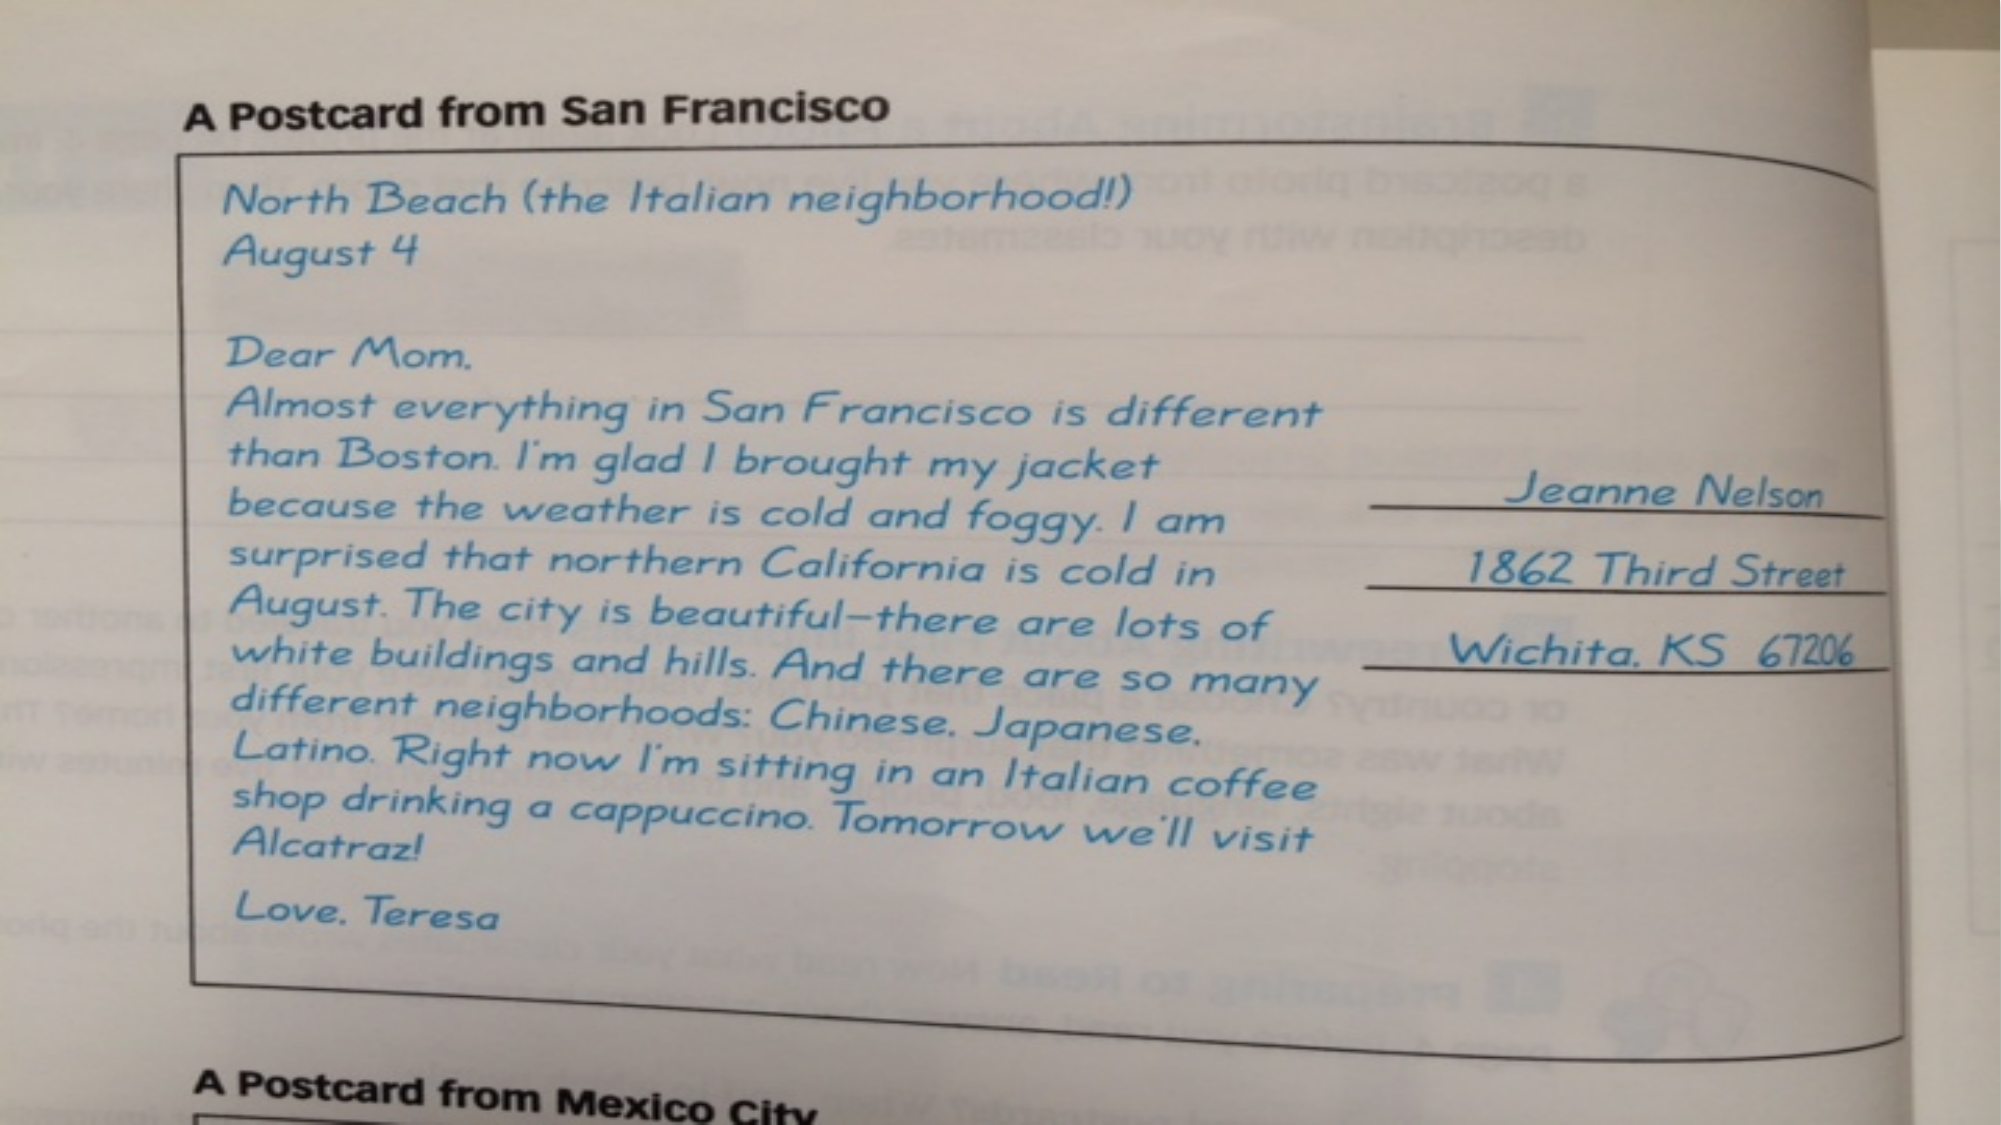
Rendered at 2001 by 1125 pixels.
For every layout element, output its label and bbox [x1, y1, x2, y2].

list [0, 0, 2000, 1125]
